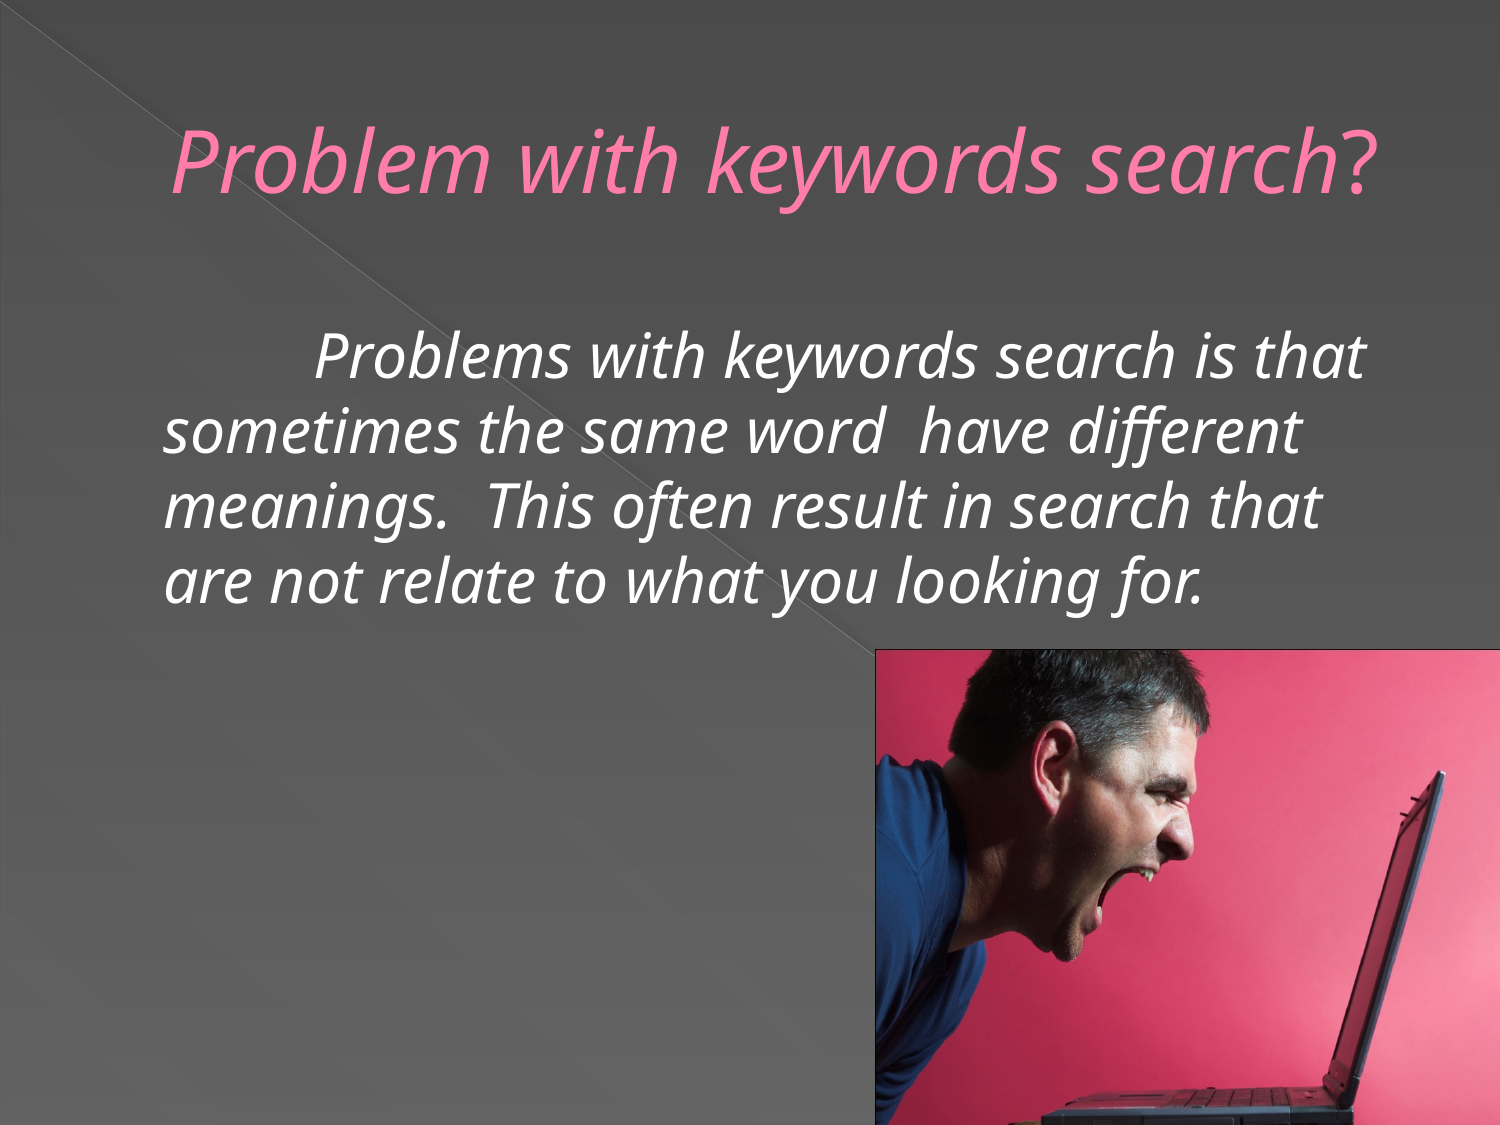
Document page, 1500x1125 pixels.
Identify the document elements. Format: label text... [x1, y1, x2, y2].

list Problems with keywords search is that sometimes the same word have different meanings. This often result in search that are not relate to what you looking for. [75, 308, 1425, 1059]
picture [874, 649, 1500, 1125]
title Problem with keywords search? [75, 43, 1425, 274]
